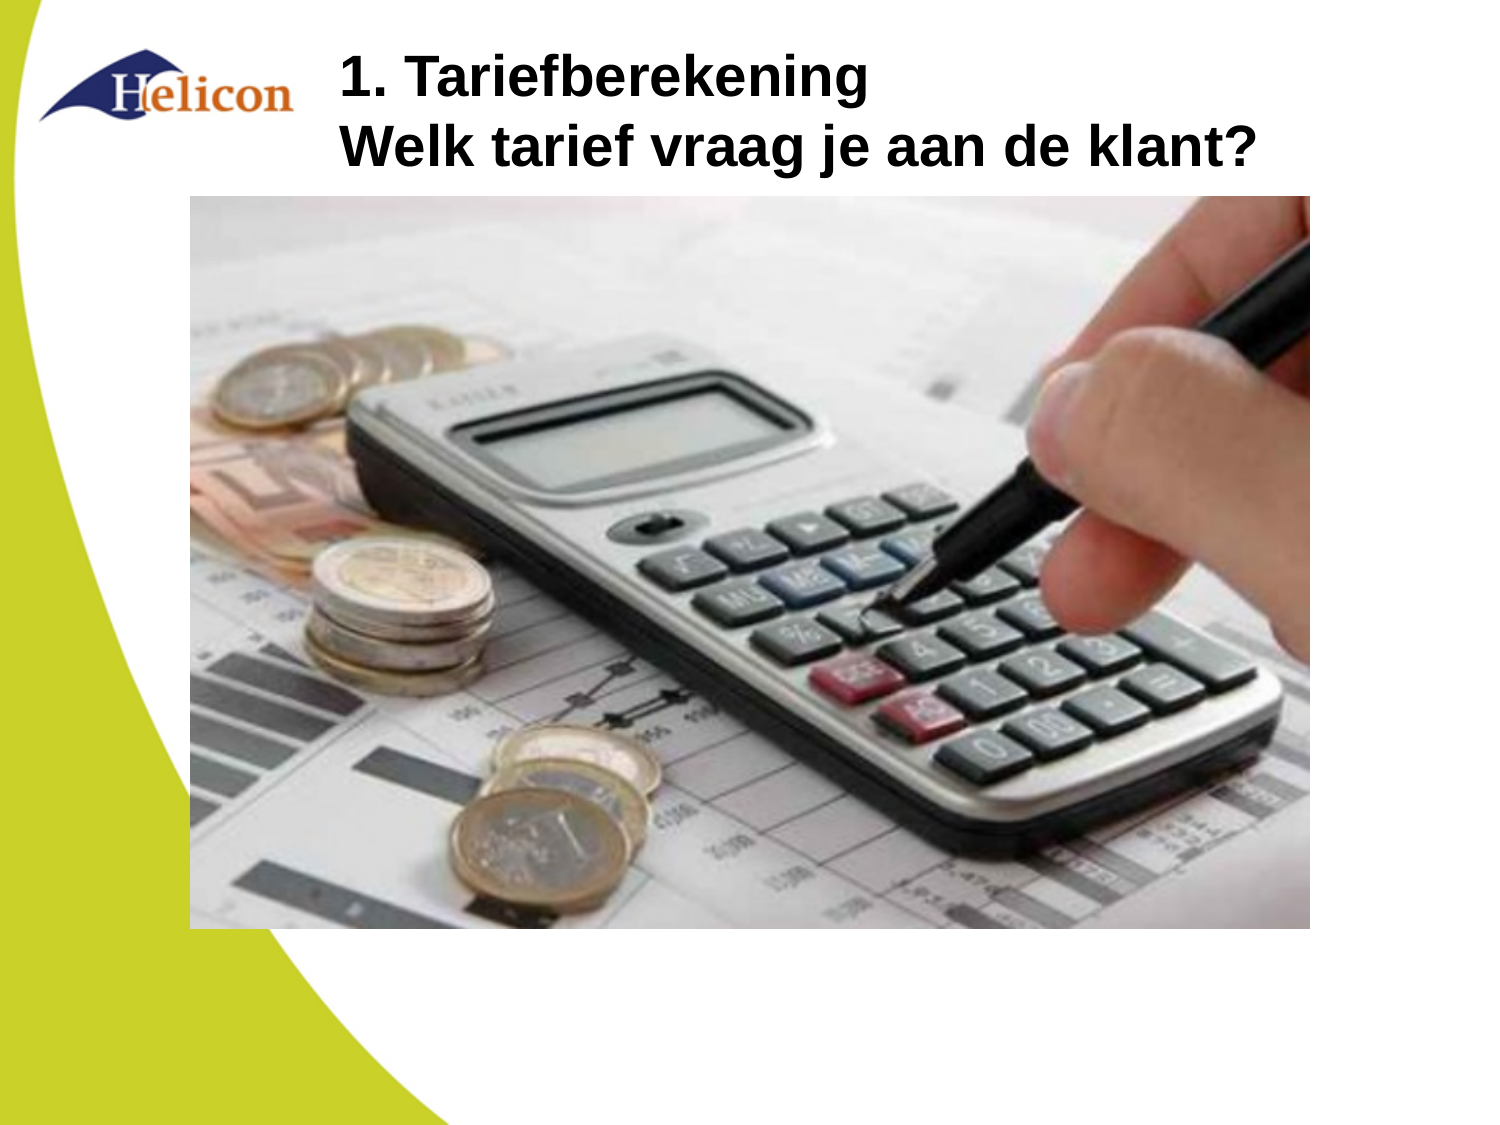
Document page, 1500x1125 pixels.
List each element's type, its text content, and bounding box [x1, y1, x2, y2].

title 1. Tariefberekening Welk tarief vraag je aan de klant? [324, 54, 1415, 161]
picture [0, 0, 1500, 1125]
